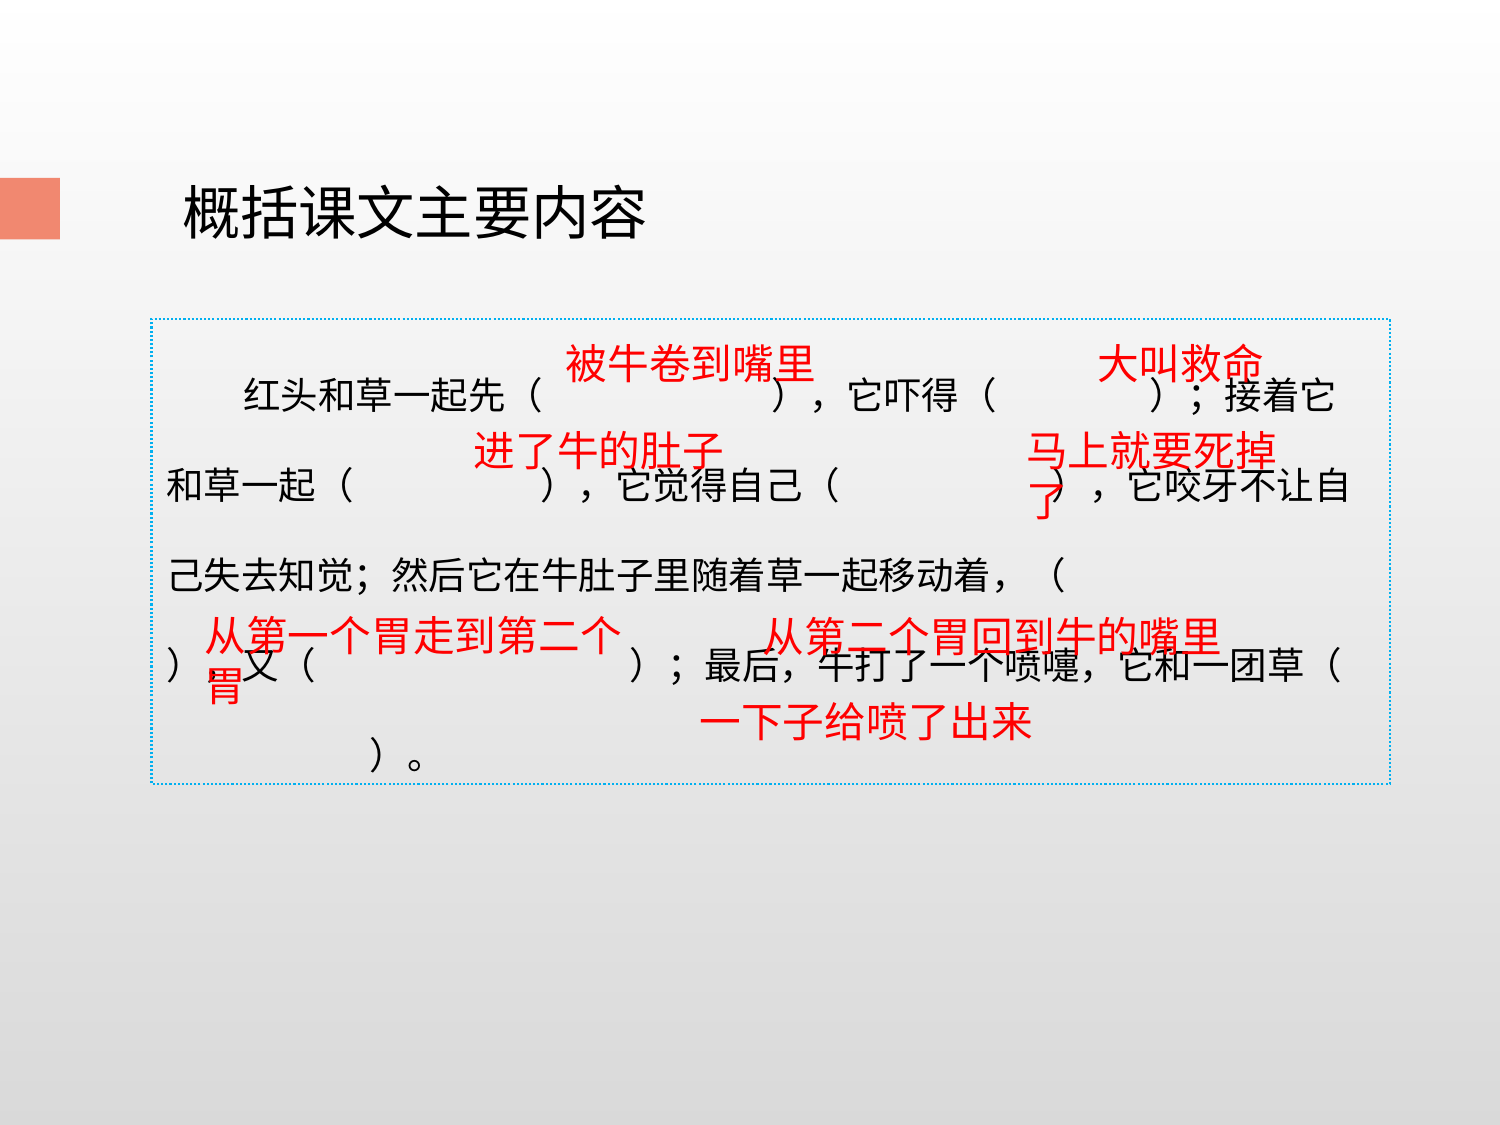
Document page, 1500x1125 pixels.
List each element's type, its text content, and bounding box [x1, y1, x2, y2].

text_box 马上就要死掉了 [1011, 417, 1324, 533]
text_box 从第二个胃回到牛的嘴里 [748, 603, 1255, 668]
text_box 一下子给喷了出来 [684, 688, 1136, 754]
text_box 概括课文主要内容 [167, 168, 664, 254]
text_box 大叫救命 [1082, 330, 1304, 396]
text_box [0, 177, 61, 240]
text_box 进了牛的肚子 [458, 417, 771, 483]
text_box 红头和草一起先（ ），它吓得（ ）；接着它和草一起（ ），它觉得自己（ ），它咬牙不让自己失去知觉；然后它在牛肚子里随着草一起移动着，（ ），又（ ）；最后，牛打了一个喷嚏，它和一团草（ ）。 [151, 319, 1391, 784]
text_box 被牛卷到嘴里 [550, 330, 864, 396]
text_box 从第一个胃走到第二个胃 [189, 602, 641, 718]
